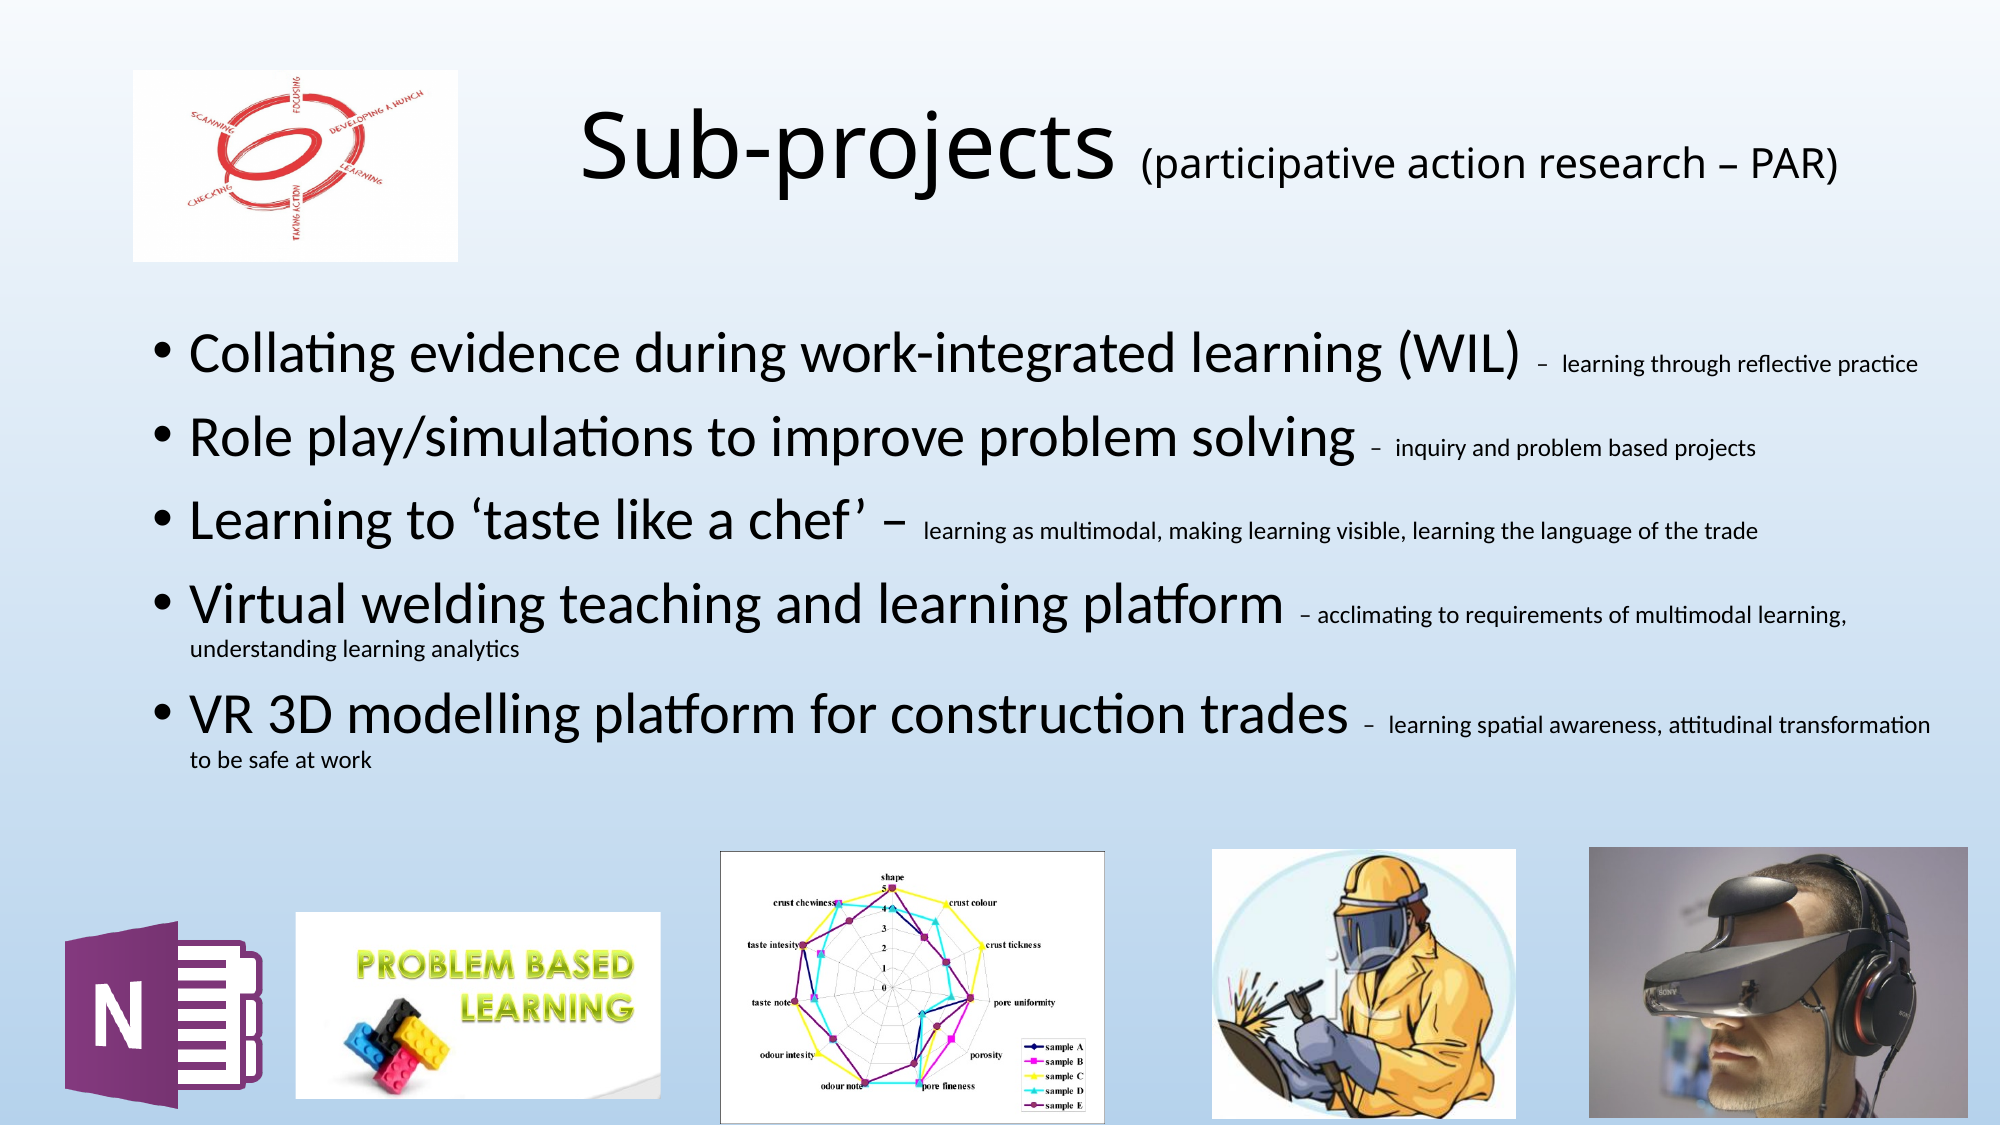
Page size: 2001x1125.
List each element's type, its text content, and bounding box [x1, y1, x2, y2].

picture [720, 851, 1105, 1124]
picture [133, 70, 458, 262]
title Sub-projects (participative action research – PAR) [458, 70, 1863, 226]
list Collating evidence during work-integrated learning (WIL) – learning through reflective practice Role play/simulations to improve problem solving – inquiry and problem based projects Learning to ‘taste like a chef’ – learning as multimodal, making learning visible, learning the language of the trade Virtual welding teaching and learning platform – acclimating to requirements of multimodal learning, understanding learning analytics VR 3D modelling platform for construction trades – learning spatial awareness, attitudinal transformation to be safe at work [137, 314, 1948, 945]
picture [1212, 849, 1516, 1119]
picture [295, 911, 661, 1099]
picture [60, 911, 267, 1119]
picture [1589, 847, 1968, 1118]
